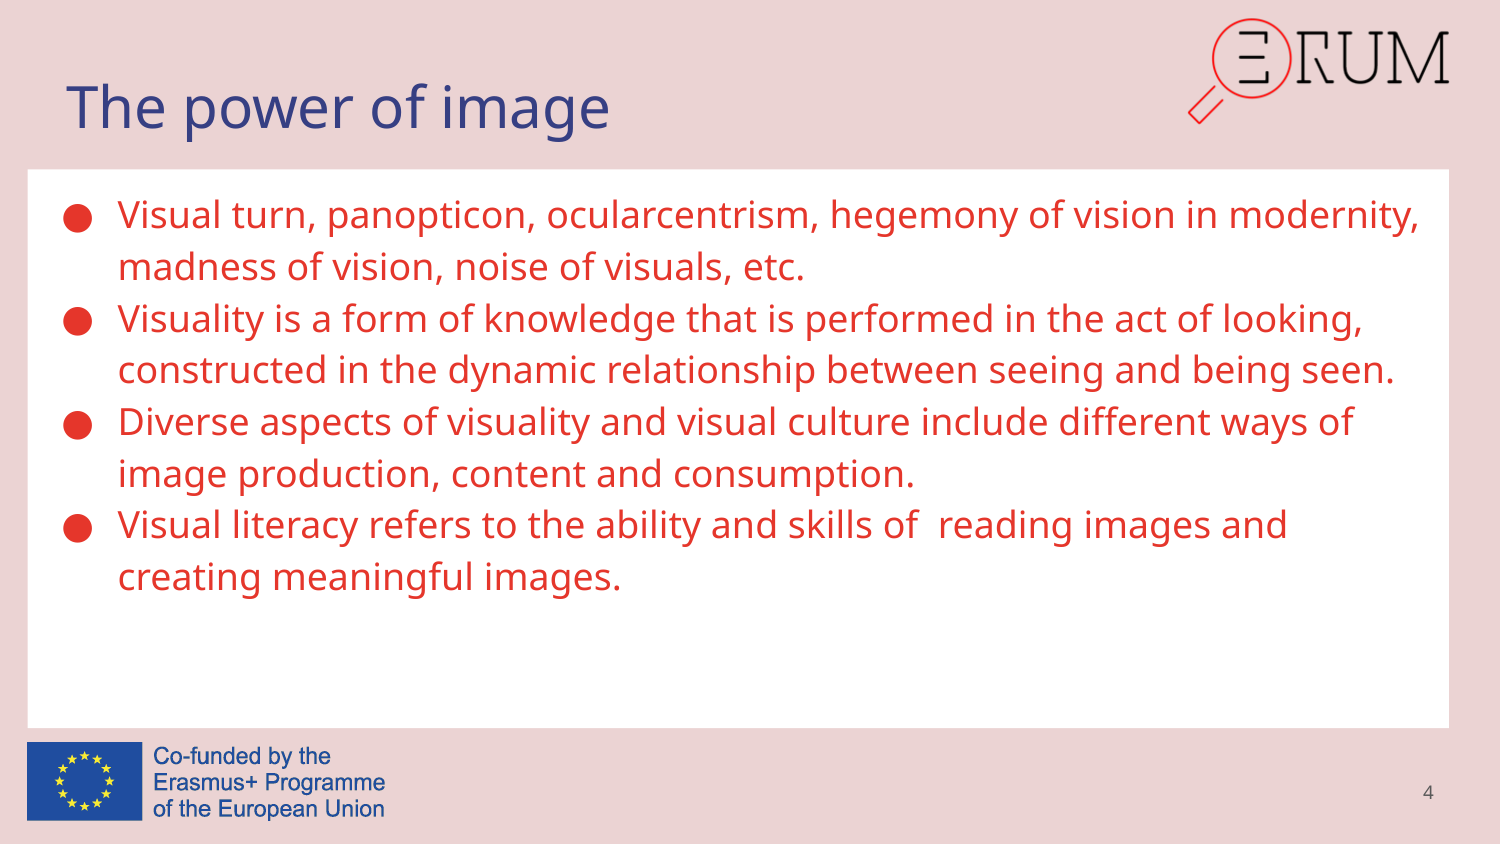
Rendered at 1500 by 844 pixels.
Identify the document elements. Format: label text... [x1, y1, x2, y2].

title The power of image [51, 55, 1168, 150]
list Visual turn, panopticon, ocularcentrism, hegemony of vision in modernity, madness of vision, noise of visuals, etc. Visuality is a form of knowledge that is performed in the act of looking, constructed in the dynamic relationship between seeing and being seen. Diverse aspects of visuality and visual culture include different ways of image production, content and consumption. Visual literacy refers to the ability and skills of reading images and creating meaningful images. [27, 169, 1449, 729]
picture [27, 742, 385, 821]
slide_number 4 [1358, 761, 1449, 826]
picture [1136, 0, 1500, 137]
